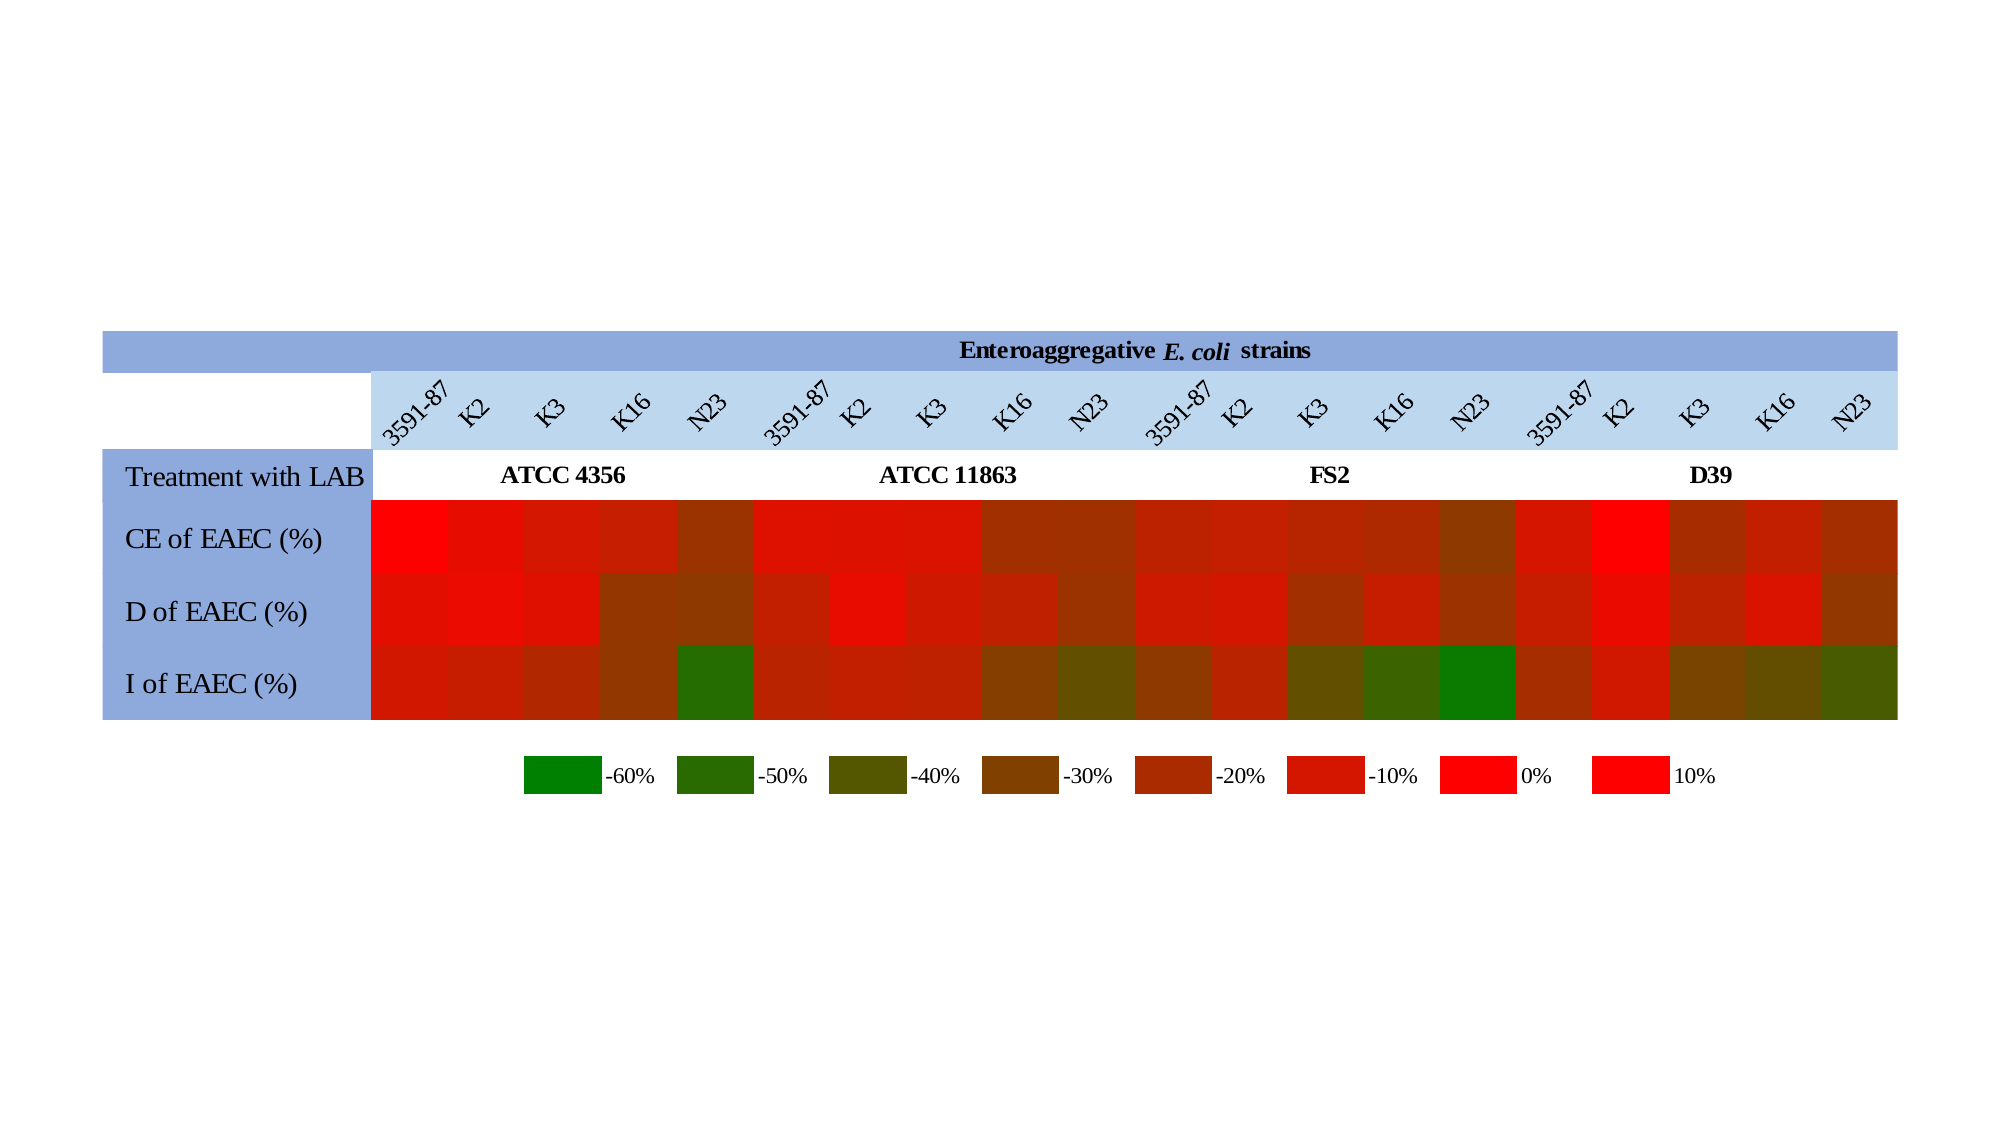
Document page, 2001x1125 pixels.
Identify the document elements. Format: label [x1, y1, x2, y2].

picture [101, 329, 1899, 795]
